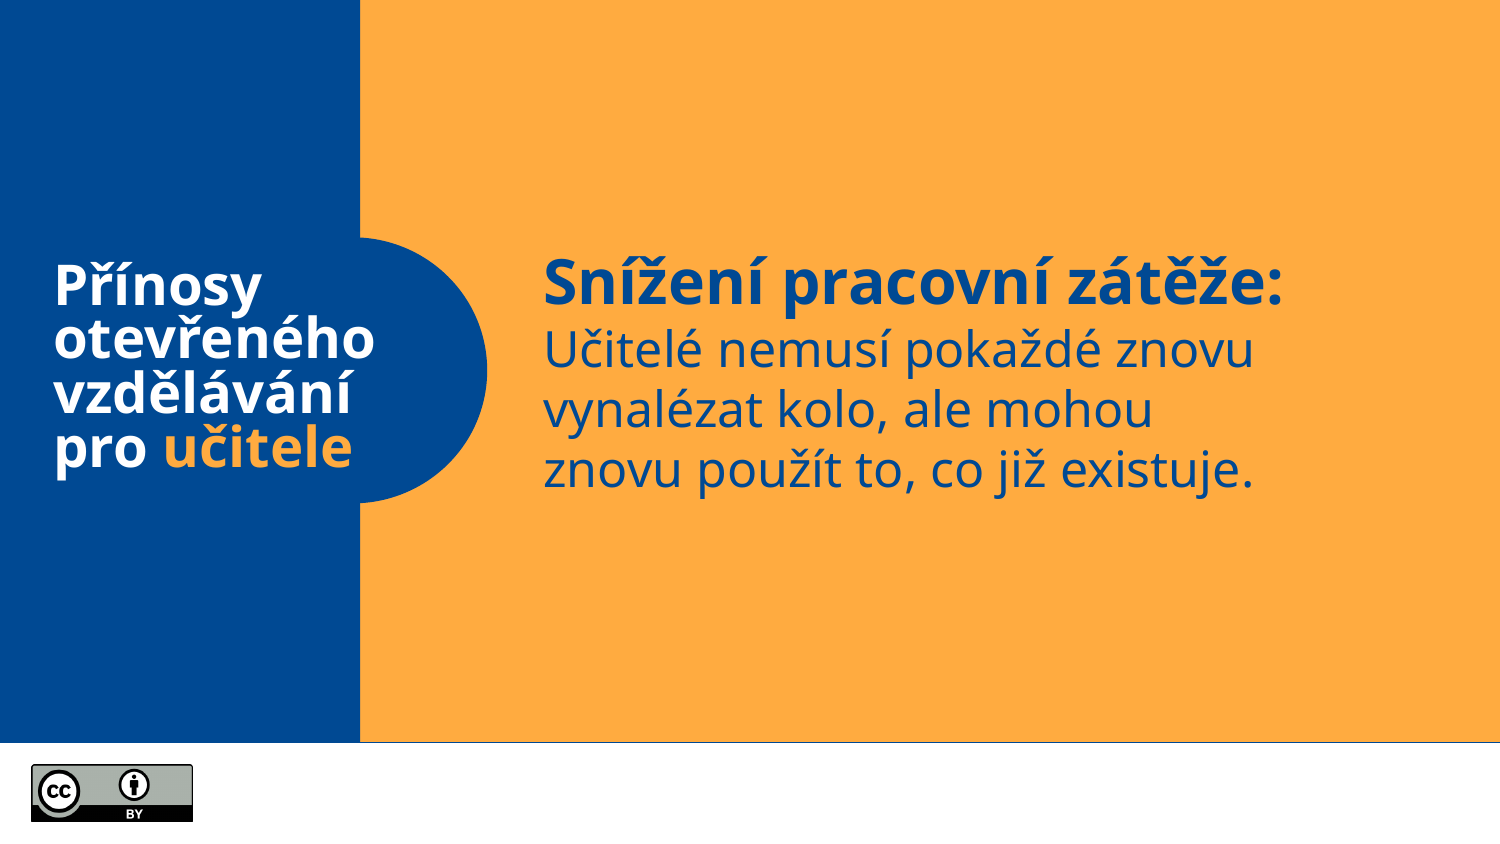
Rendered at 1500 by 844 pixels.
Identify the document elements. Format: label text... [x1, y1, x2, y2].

text_box Přínosy otevřeného vzdělávání pro učitele [38, 246, 421, 493]
text_box [300, 493, 405, 504]
text_box [0, 750, 1500, 844]
text_box Snížení pracovní zátěže: Učitelé nemusí pokaždé znovu vynalézat kolo, ale mohou znovu použít to, co již existuje. [528, 227, 1316, 513]
text_box [304, 237, 401, 246]
text_box [421, 255, 488, 485]
picture [31, 764, 193, 822]
text_box [0, 0, 361, 742]
